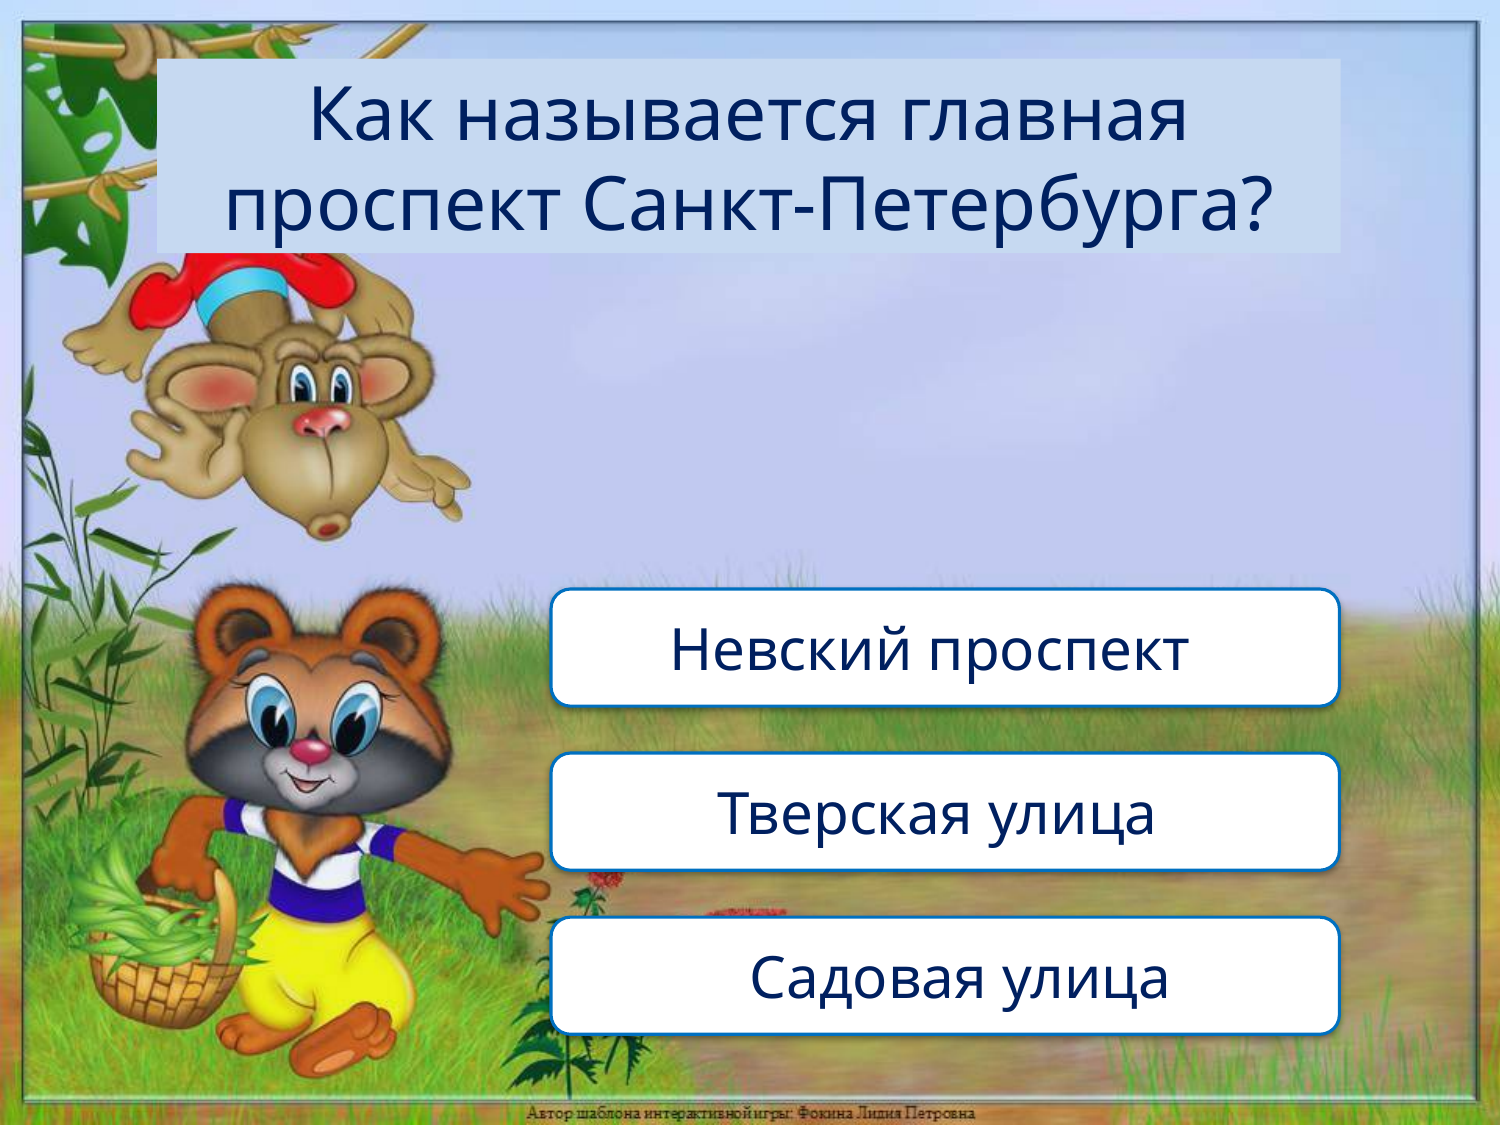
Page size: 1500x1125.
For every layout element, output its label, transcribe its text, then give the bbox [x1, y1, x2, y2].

text_box Невский проспект [550, 588, 1341, 707]
picture [0, 0, 1500, 1125]
text_box Тверская улица [550, 752, 1341, 872]
text_box Как называется главная проспект Санкт-Петербурга? [157, 58, 1341, 254]
text_box Садовая улица [550, 916, 1341, 1036]
